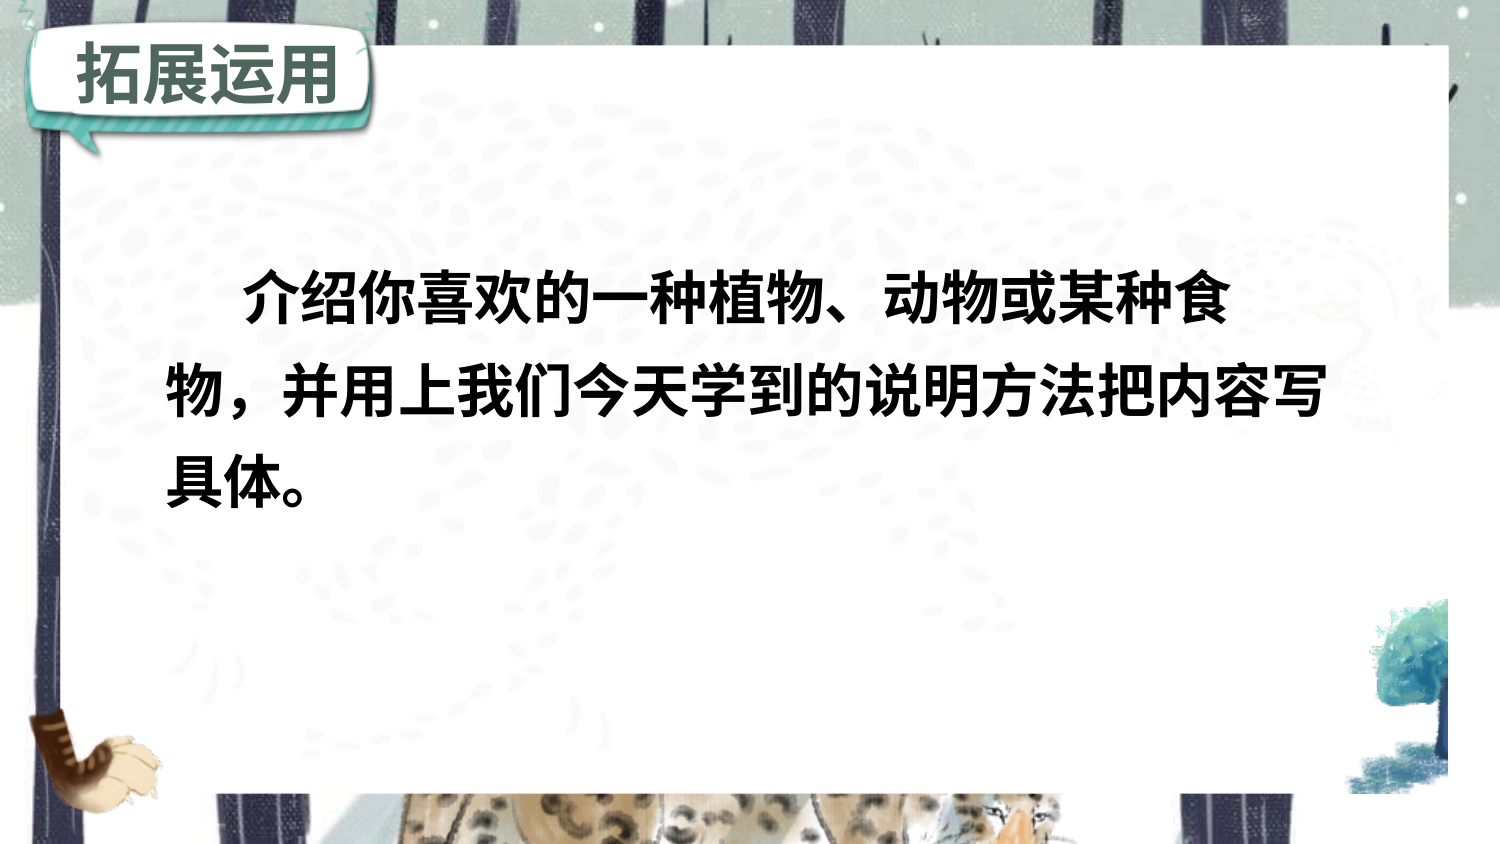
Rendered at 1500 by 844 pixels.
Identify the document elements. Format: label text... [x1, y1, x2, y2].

picture [0, 0, 1500, 844]
text_box 拓展运用 [43, 8, 375, 120]
text_box 介绍你喜欢的一种植物、动物或某种食物，并用上我们今天学到的说明方法把内容写具体。 [150, 221, 1350, 523]
